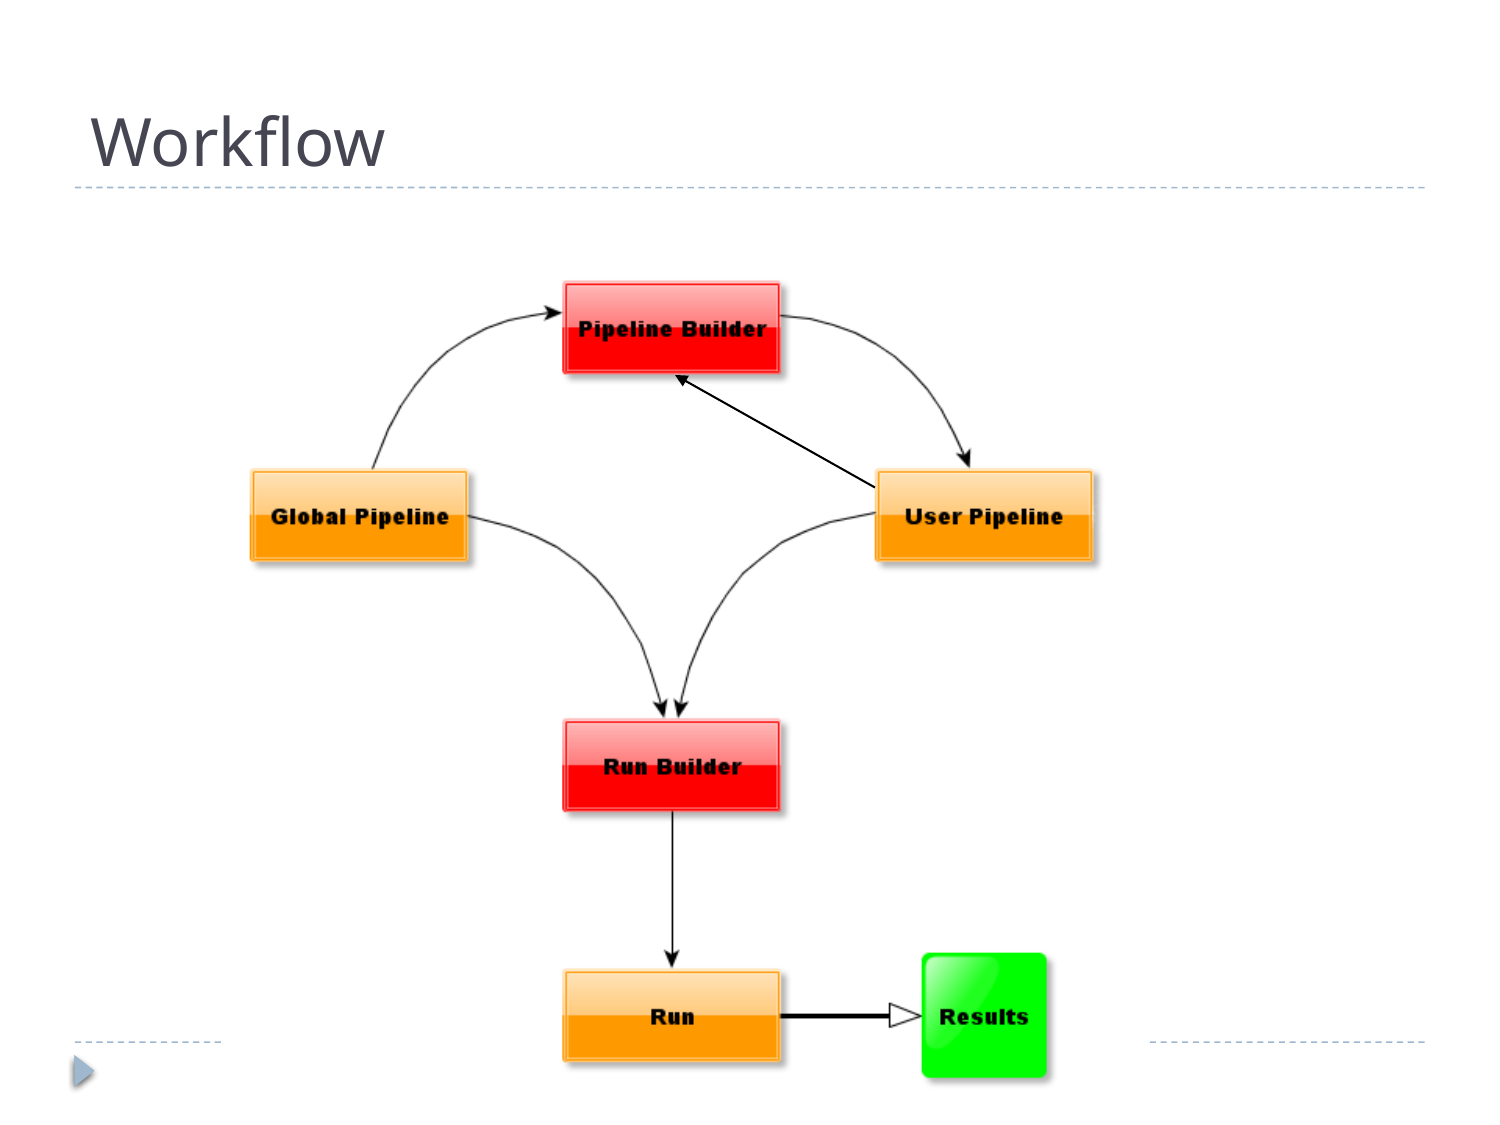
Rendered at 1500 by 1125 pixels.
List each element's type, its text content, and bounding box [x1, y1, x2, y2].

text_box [224, 251, 1147, 1125]
title Workflow [74, 37, 1426, 188]
